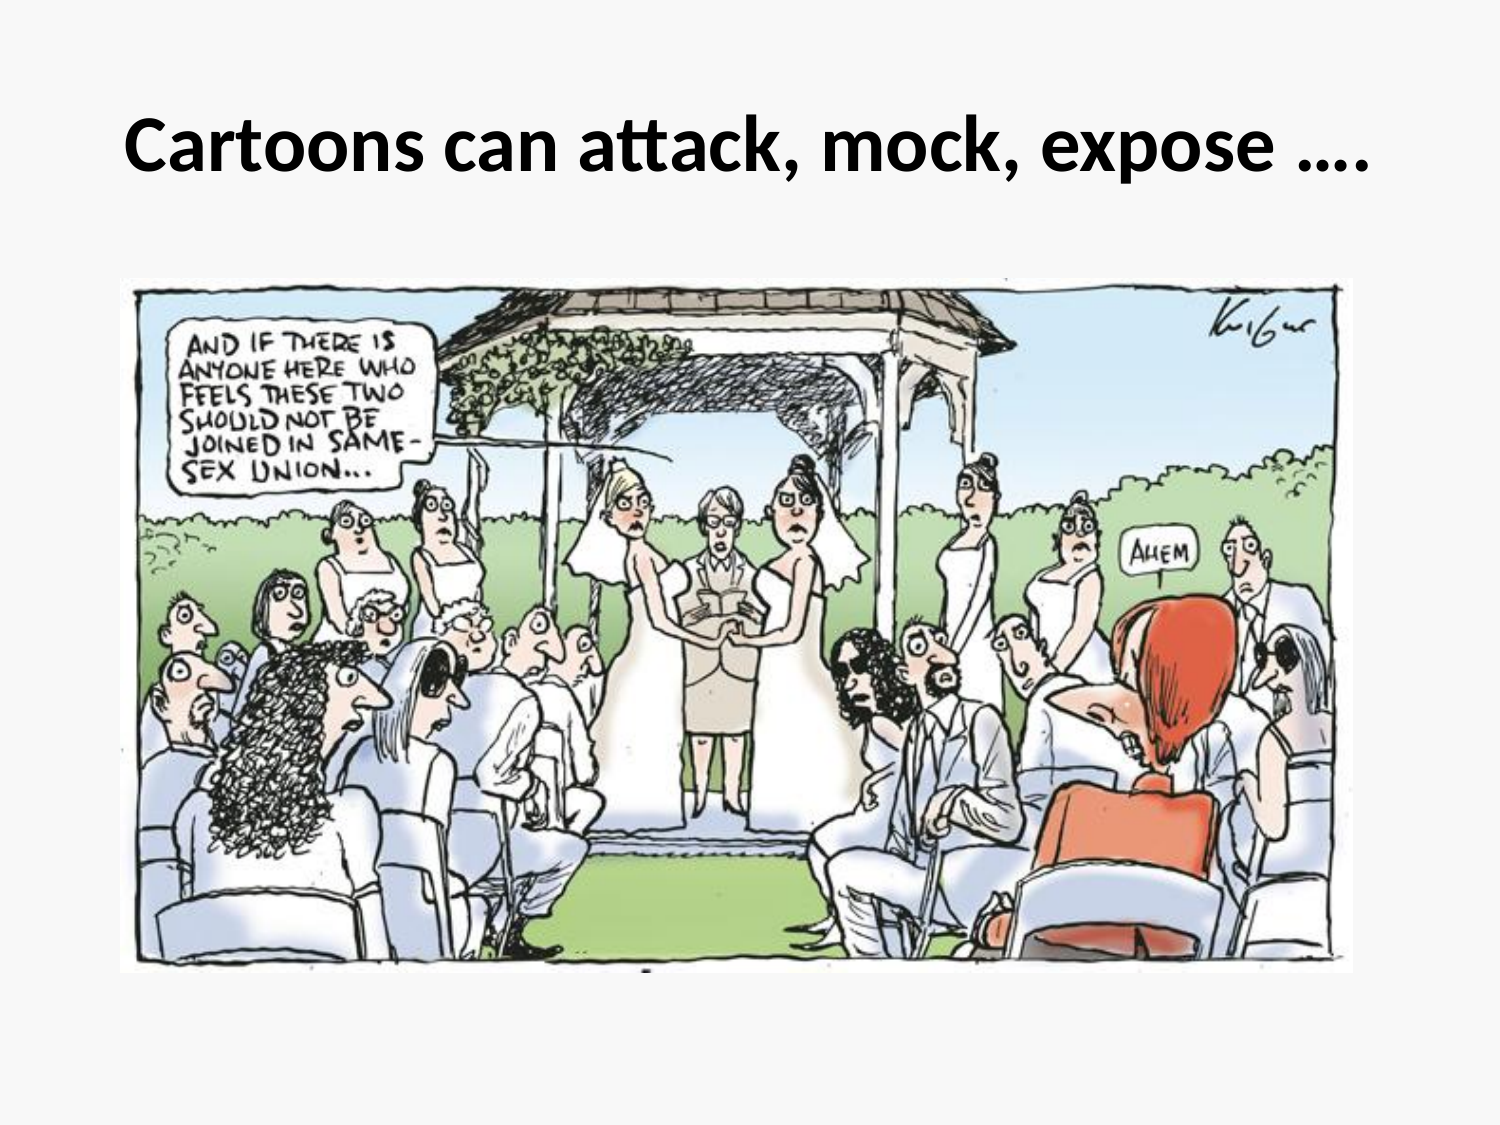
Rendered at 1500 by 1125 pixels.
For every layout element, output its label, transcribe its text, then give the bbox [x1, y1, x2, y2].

title Cartoons can attack, mock, expose …. [75, 45, 1425, 233]
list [119, 278, 1353, 974]
